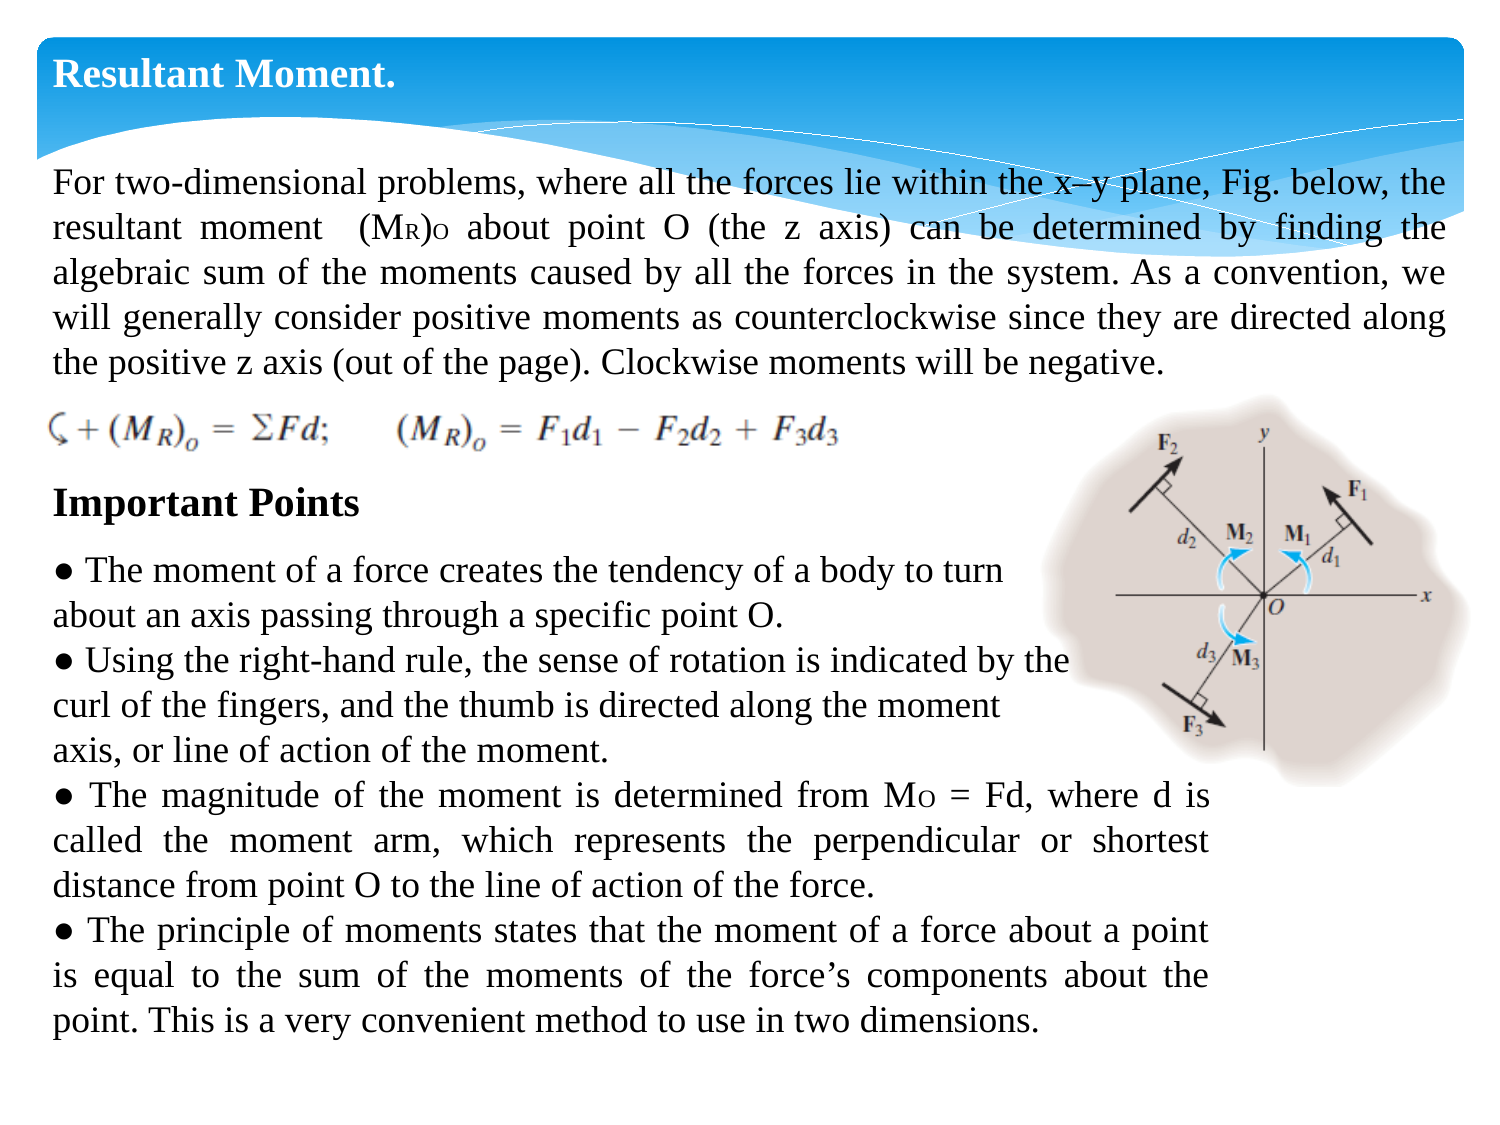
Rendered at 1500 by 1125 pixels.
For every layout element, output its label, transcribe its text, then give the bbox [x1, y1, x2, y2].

text_box Resultant Moment. [37, 37, 613, 104]
text_box Important Points [37, 482, 381, 537]
picture [37, 394, 857, 472]
text_box ● The moment of a force creates the tendency of a body to turn about an axis passing through a specific point O. ● Using the right-hand rule, the sense of rotation is indicated by the curl of the fingers, and the thumb is directed along the moment axis, or line of action of the moment. ● The magnitude of the moment is determined from MO = Fd, where d is called the moment arm, which represents the perpendicular or shortest distance from point O to the line of action of the force. ● The principle of moments states that the moment of a force about a point is equal to the sum of the moments of the force’s components about the point. This is a very convenient method to use in two dimensions. [37, 537, 1226, 1048]
text_box For two-dimensional problems, where all the forces lie within the x–y plane, Fig. below, the resultant moment (MR)O about point O (the z axis) can be determined by finding the algebraic sum of the moments caused by all the forces in the system. As a convention, we will generally consider positive moments as counterclockwise since they are directed along the positive z axis (out of the page). Clockwise moments will be negative. [37, 149, 1463, 390]
picture [1013, 384, 1478, 787]
